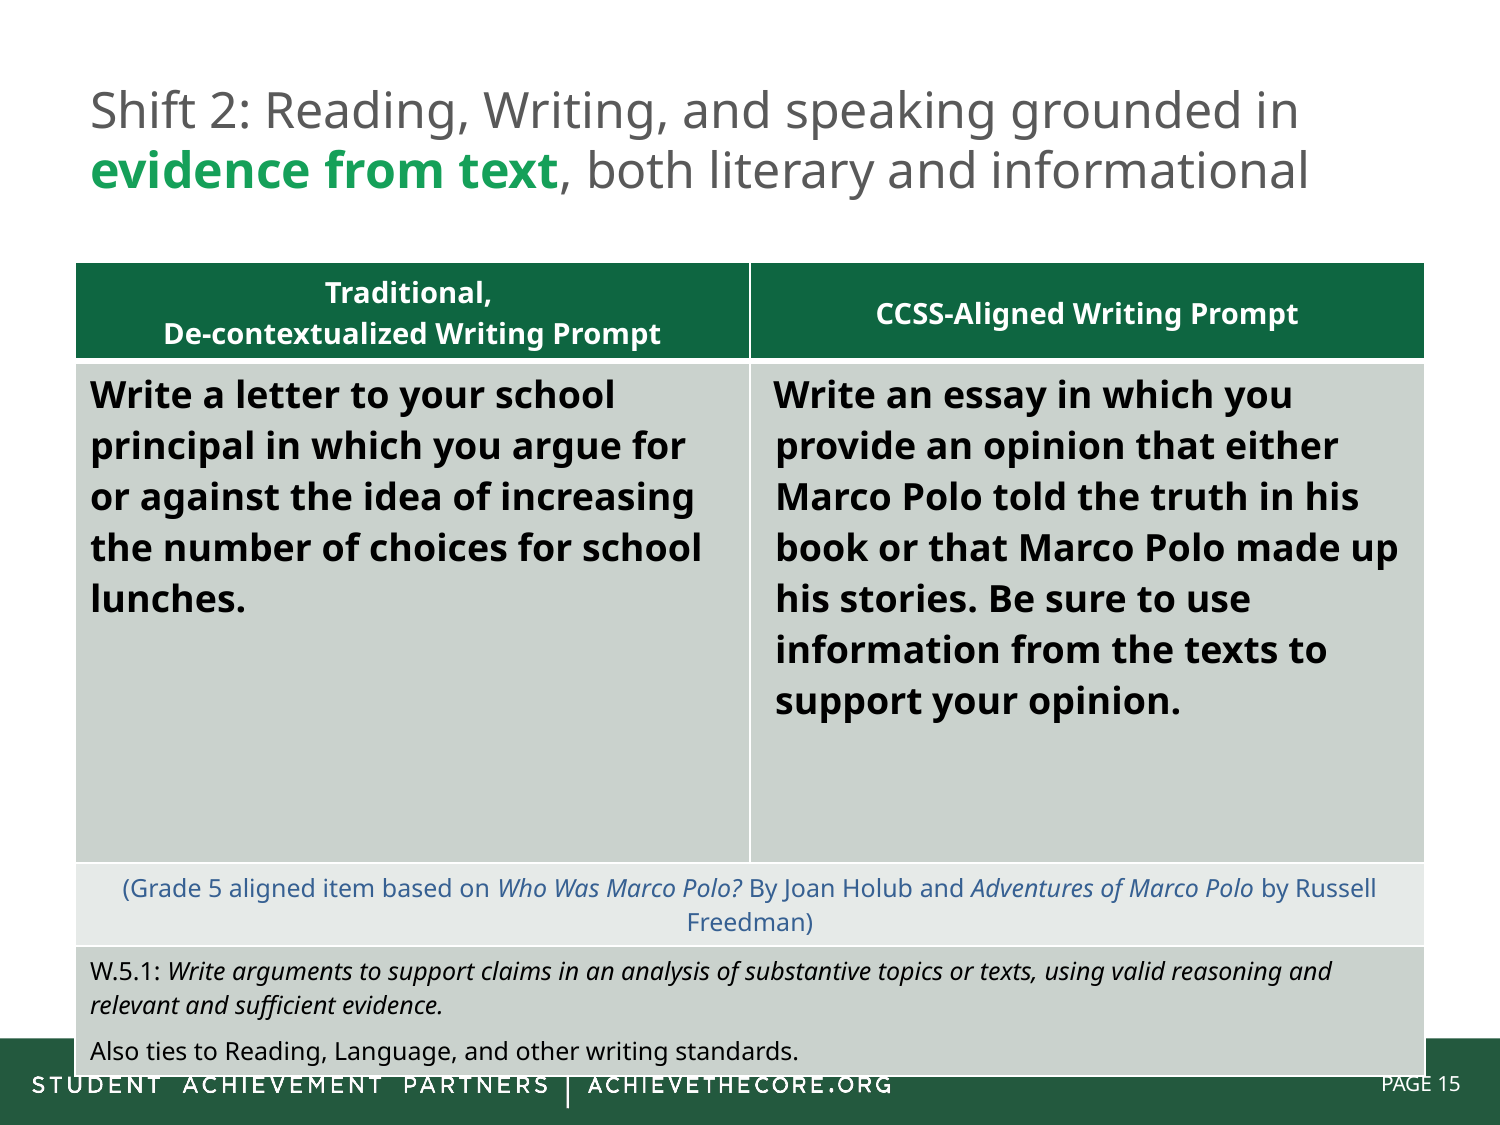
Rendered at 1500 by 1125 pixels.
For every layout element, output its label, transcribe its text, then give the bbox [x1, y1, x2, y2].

table_cell W.5.1: Write arguments to support claims in an analysis of substantive topics or texts, using valid reasoning and relevant and sufficient evidence. Also ties to Reading, Language, and other writing standards. [76, 947, 1424, 1075]
title Shift 2: Reading, Writing, and speaking grounded in evidence from text, both literary and informational [75, 45, 1425, 233]
table_cell Write a letter to your school principal in which you argue for or against the idea of increasing the number of choices for school lunches. [76, 364, 749, 862]
picture [12, 1055, 911, 1112]
table_header CCSS-Aligned Writing Prompt [751, 263, 1424, 358]
table_header Traditional, De-contextualized Writing Prompt [76, 263, 749, 358]
table_cell (Grade 5 aligned item based on Who Was Marco Polo? By Joan Holub and Adventures of Marco Polo by Russell Freedman) [76, 864, 1424, 945]
table_cell Write an essay in which you provide an opinion that either Marco Polo told the truth in his book or that Marco Polo made up his stories. Be sure to use information from the texts to support your opinion. [751, 364, 1424, 862]
